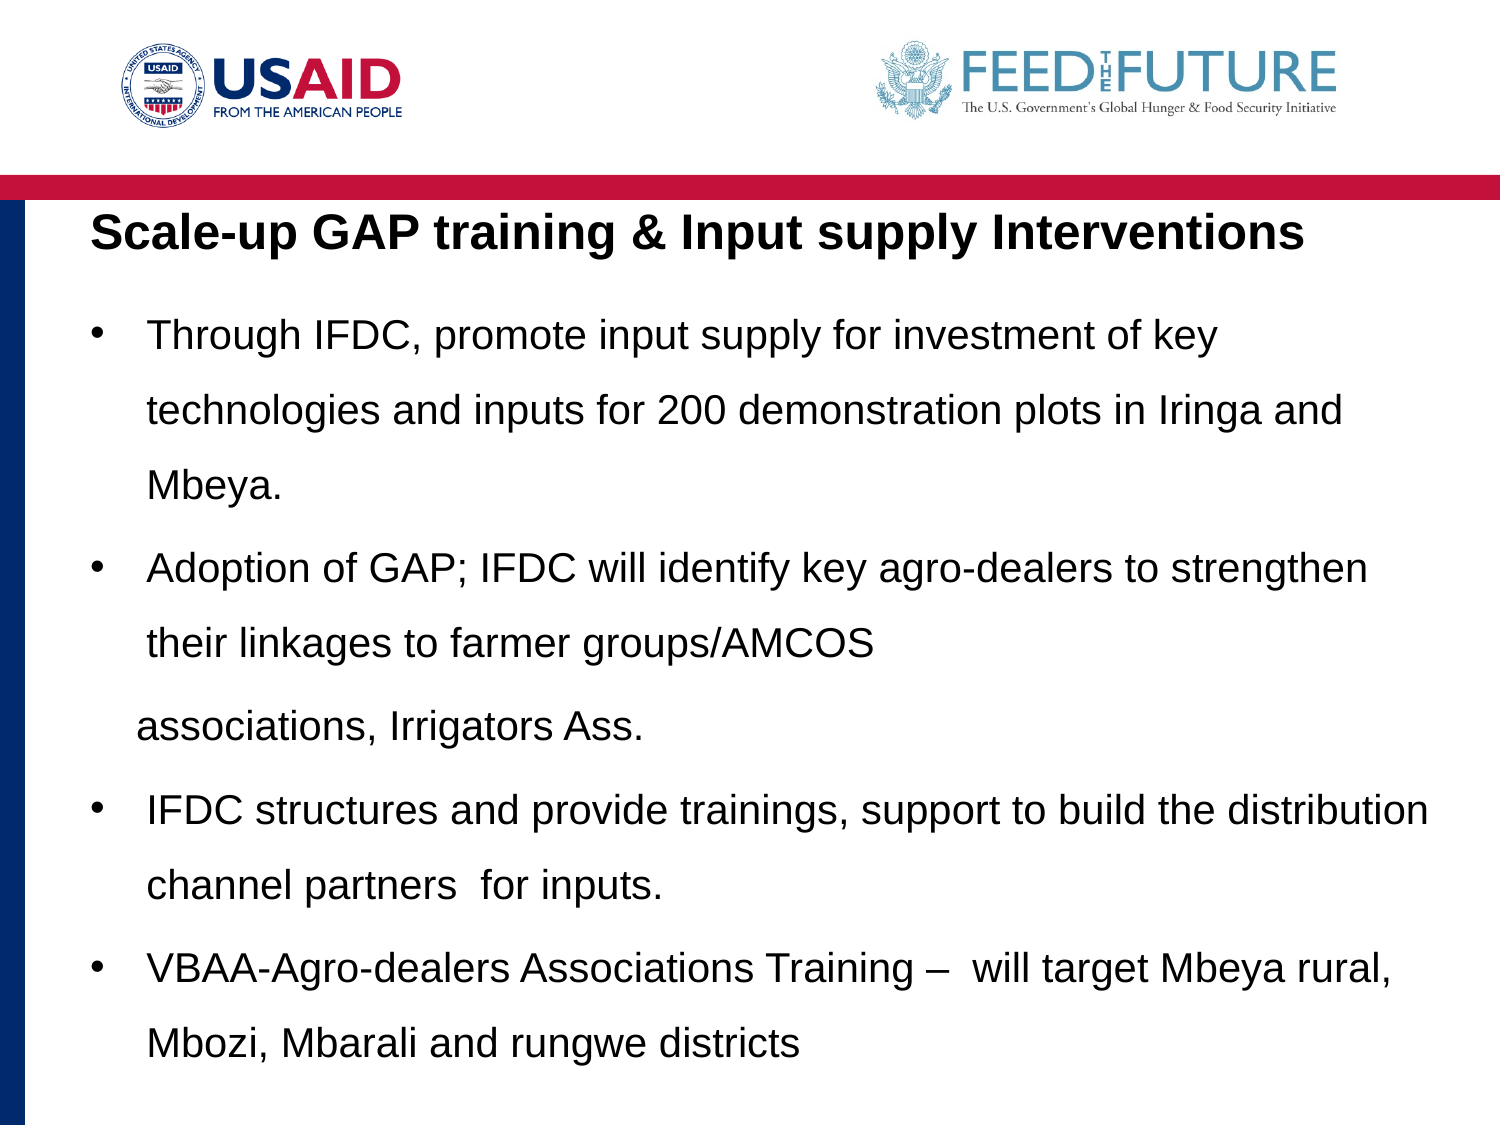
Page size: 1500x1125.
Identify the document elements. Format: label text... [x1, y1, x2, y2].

picture [837, 11, 1378, 152]
title Scale-up GAP training & Input supply Interventions [75, 191, 1350, 263]
picture [80, 17, 442, 158]
list Through IFDC, promote input supply for investment of key technologies and inputs for 200 demonstration plots in Iringa and Mbeya. Adoption of GAP; IFDC will identify key agro-dealers to strengthen their linkages to farmer groups/AMCOS associations, Irrigators Ass. IFDC structures and provide trainings, support to build the distribution channel partners for inputs. VBAA-Agro-dealers Associations Training – will target Mbeya rural, Mbozi, Mbarali and rungwe districts [75, 275, 1475, 1125]
